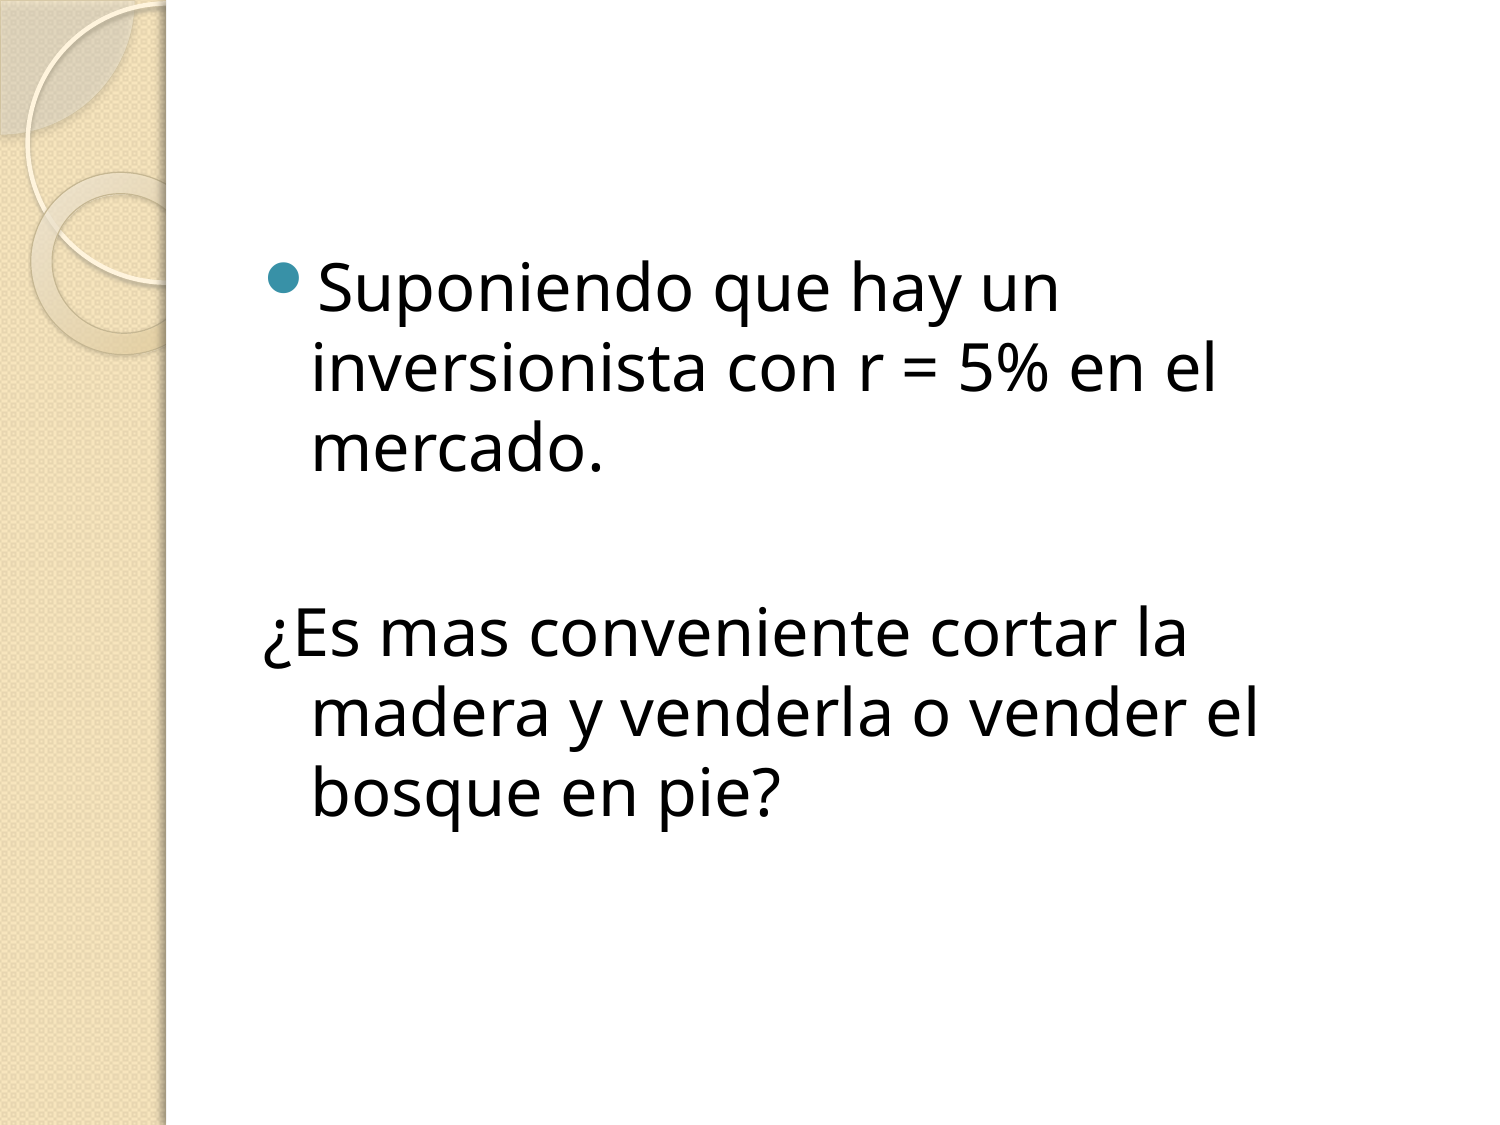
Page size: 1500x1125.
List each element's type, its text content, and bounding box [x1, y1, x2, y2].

list Suponiendo que hay un inversionista con r = 5% en el mercado. ¿Es mas conveniente cortar la madera y venderla o vender el bosque en pie? [235, 237, 1466, 1025]
